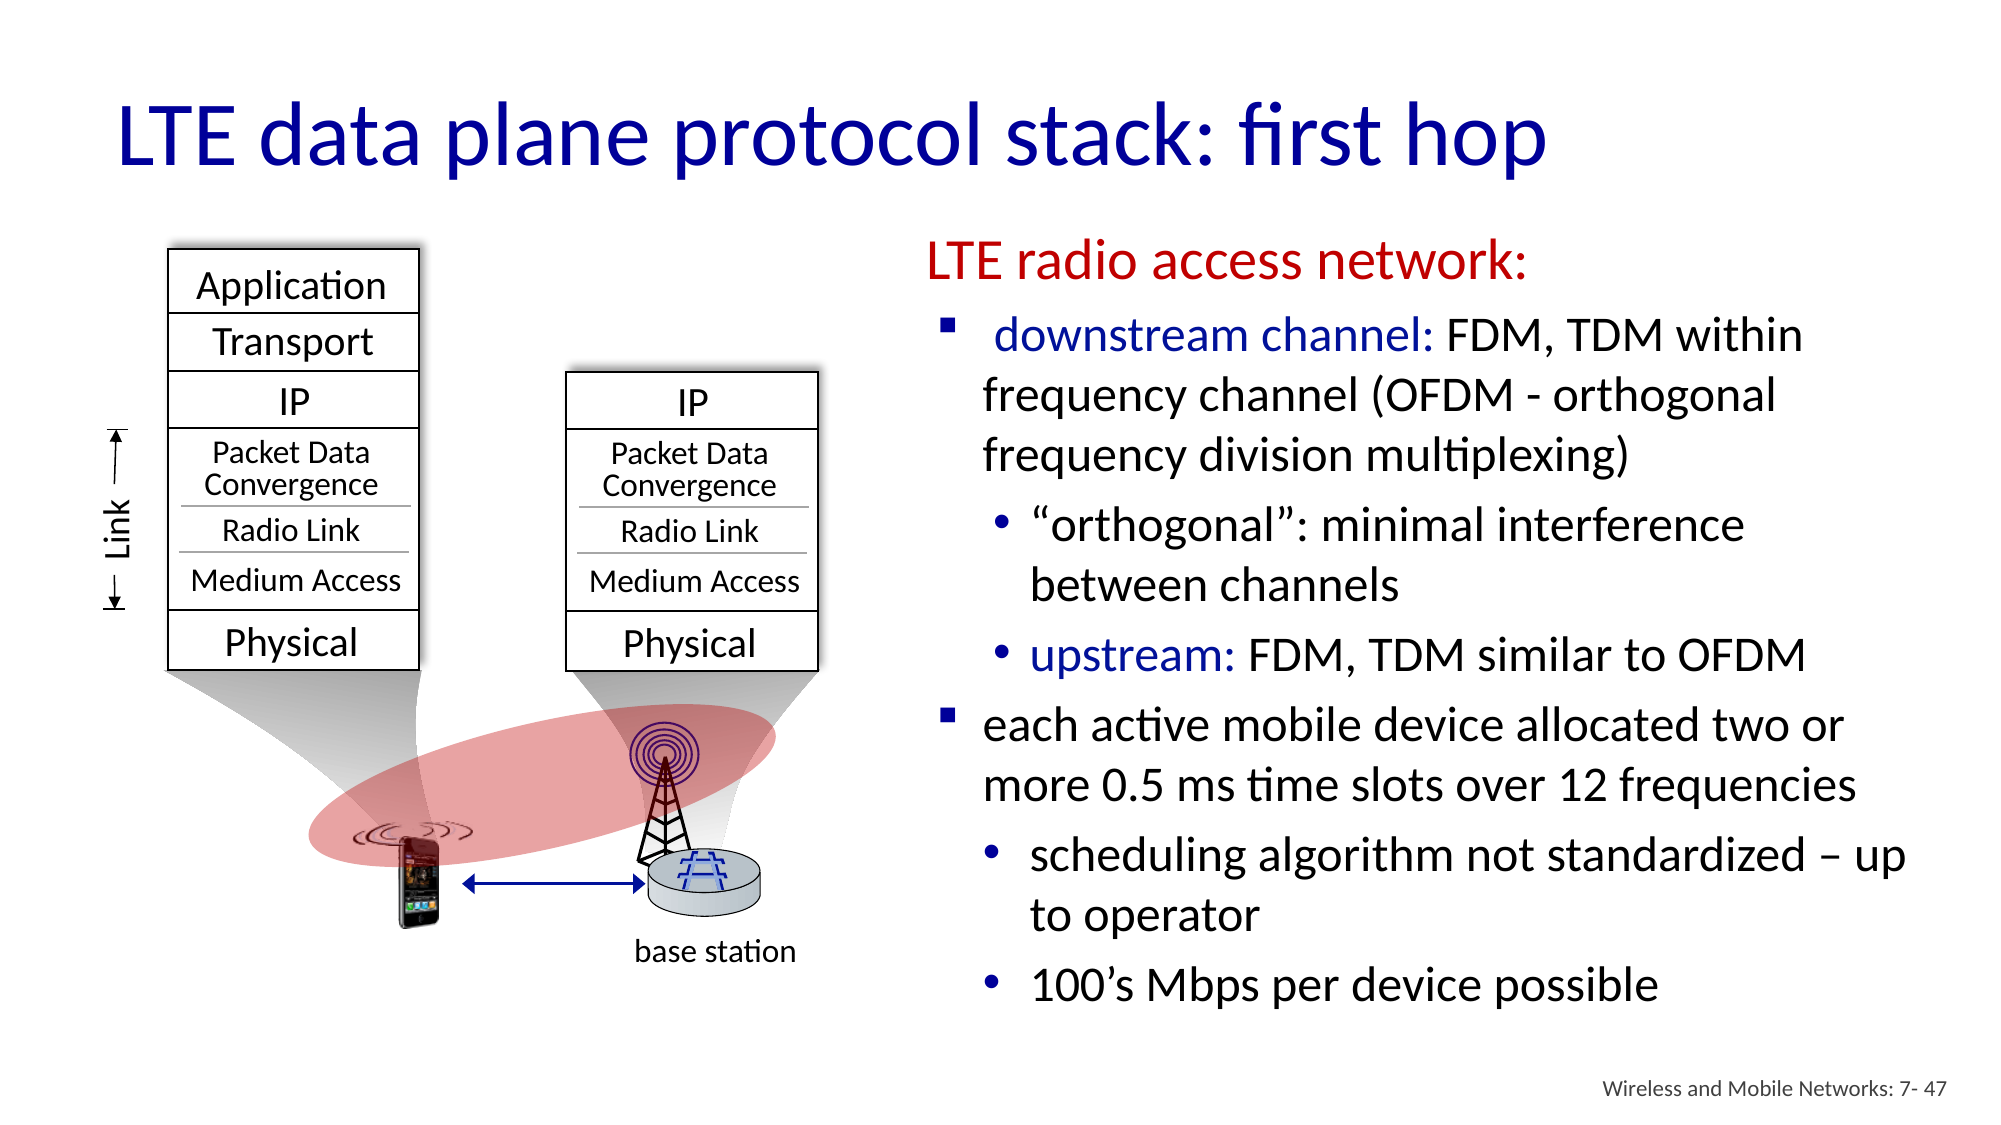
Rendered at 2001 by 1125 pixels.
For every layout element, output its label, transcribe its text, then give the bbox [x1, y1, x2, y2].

text_box Transport [197, 306, 390, 312]
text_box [630, 722, 761, 917]
text_box [167, 372, 263, 427]
text_box IP [263, 372, 326, 427]
text_box Radio Link [207, 507, 376, 550]
text_box base station [619, 921, 830, 977]
text_box Radio Link [207, 501, 376, 505]
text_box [565, 367, 820, 856]
slide_number Wireless and Mobile Networks: 7- 47 [1512, 1056, 1963, 1117]
title LTE data plane protocol stack: first hop [101, 62, 1827, 210]
text_box Physical [209, 611, 374, 673]
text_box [352, 820, 473, 929]
text_box Medium Access [175, 550, 417, 606]
text_box [326, 371, 420, 427]
text_box Transport [197, 314, 390, 370]
text_box [163, 669, 422, 791]
text_box [167, 429, 420, 670]
text_box LTE radio access network: downstream channel: FDM, TDM within frequency channel (OFDM - orthogonal frequency division multiplexing) “orthogonal”: minimal interference between channels upstream: FDM, TDM similar to OFDM each active mobile device allocated two or more 0.5 ms time slots over 12 frequencies scheduling algorithm not standardized – up to operator 100’s Mbps per device possible [911, 214, 1932, 1058]
text_box Link [84, 484, 145, 575]
text_box IP [263, 366, 326, 370]
text_box [307, 715, 565, 865]
text_box Packet Data Convergence [189, 430, 394, 505]
text_box Application [181, 250, 403, 312]
text_box [167, 248, 420, 370]
